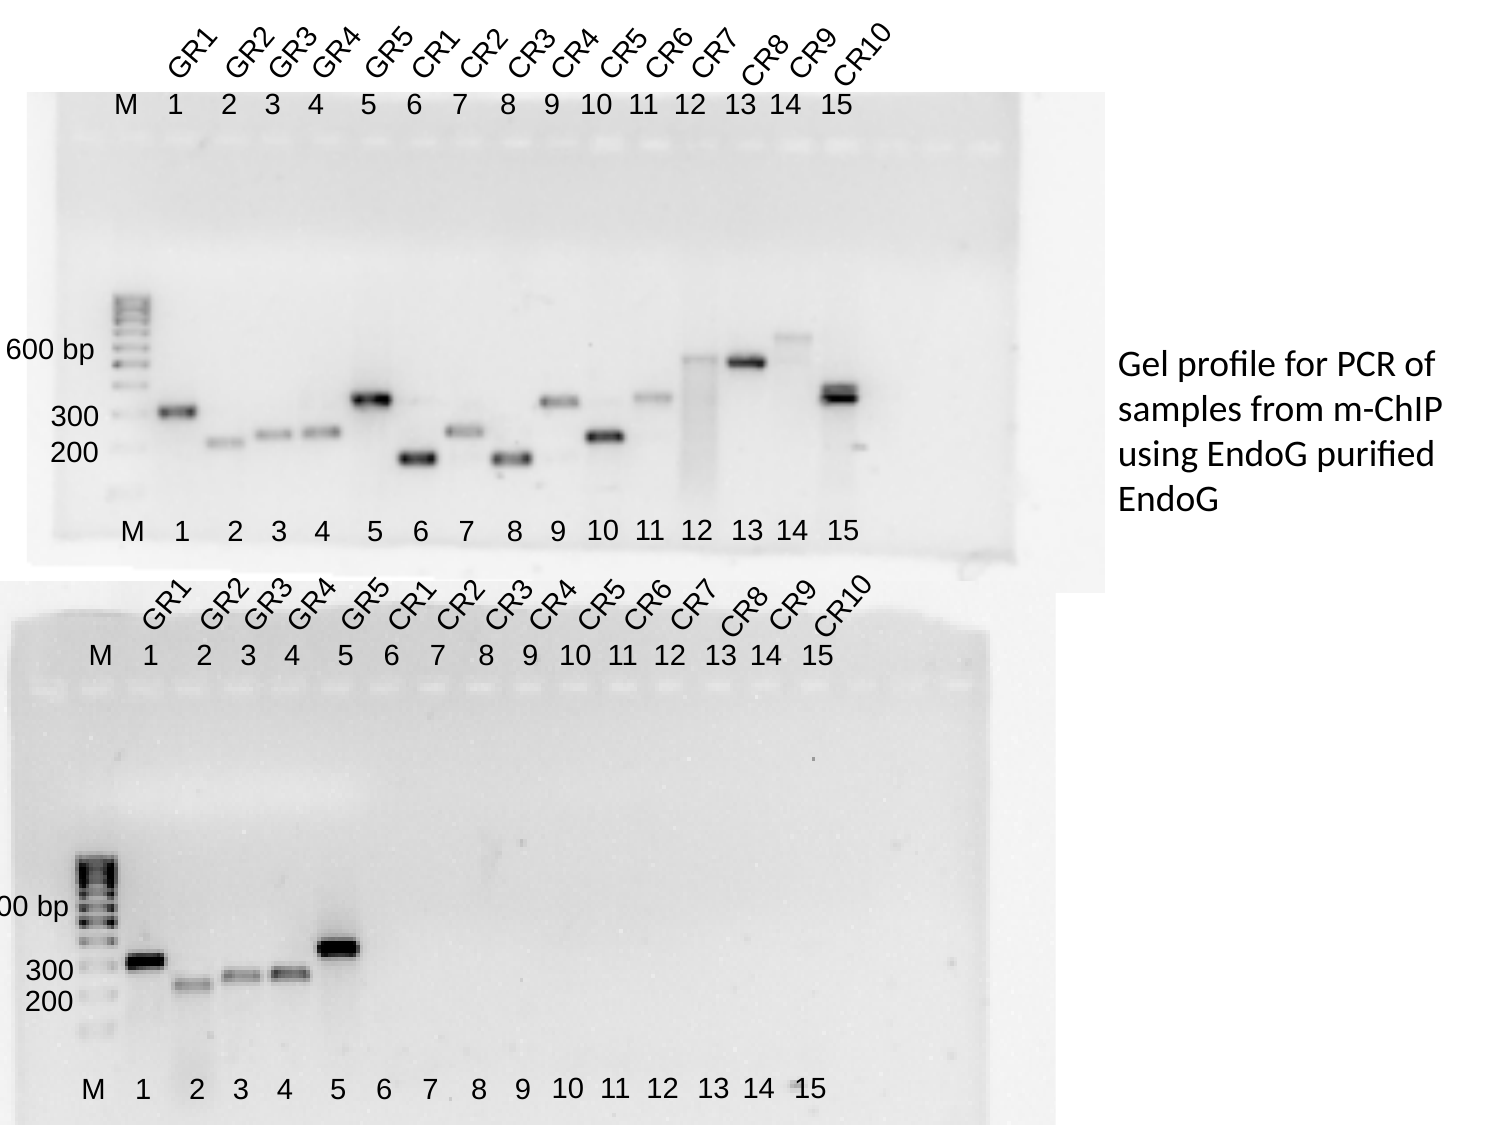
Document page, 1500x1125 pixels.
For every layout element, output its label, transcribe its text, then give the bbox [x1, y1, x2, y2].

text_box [0, 546, 1056, 1125]
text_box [0, 0, 1105, 593]
text_box Gel profile for PCR of samples from m-ChIP using EndoG purified EndoG [1105, 332, 1488, 527]
